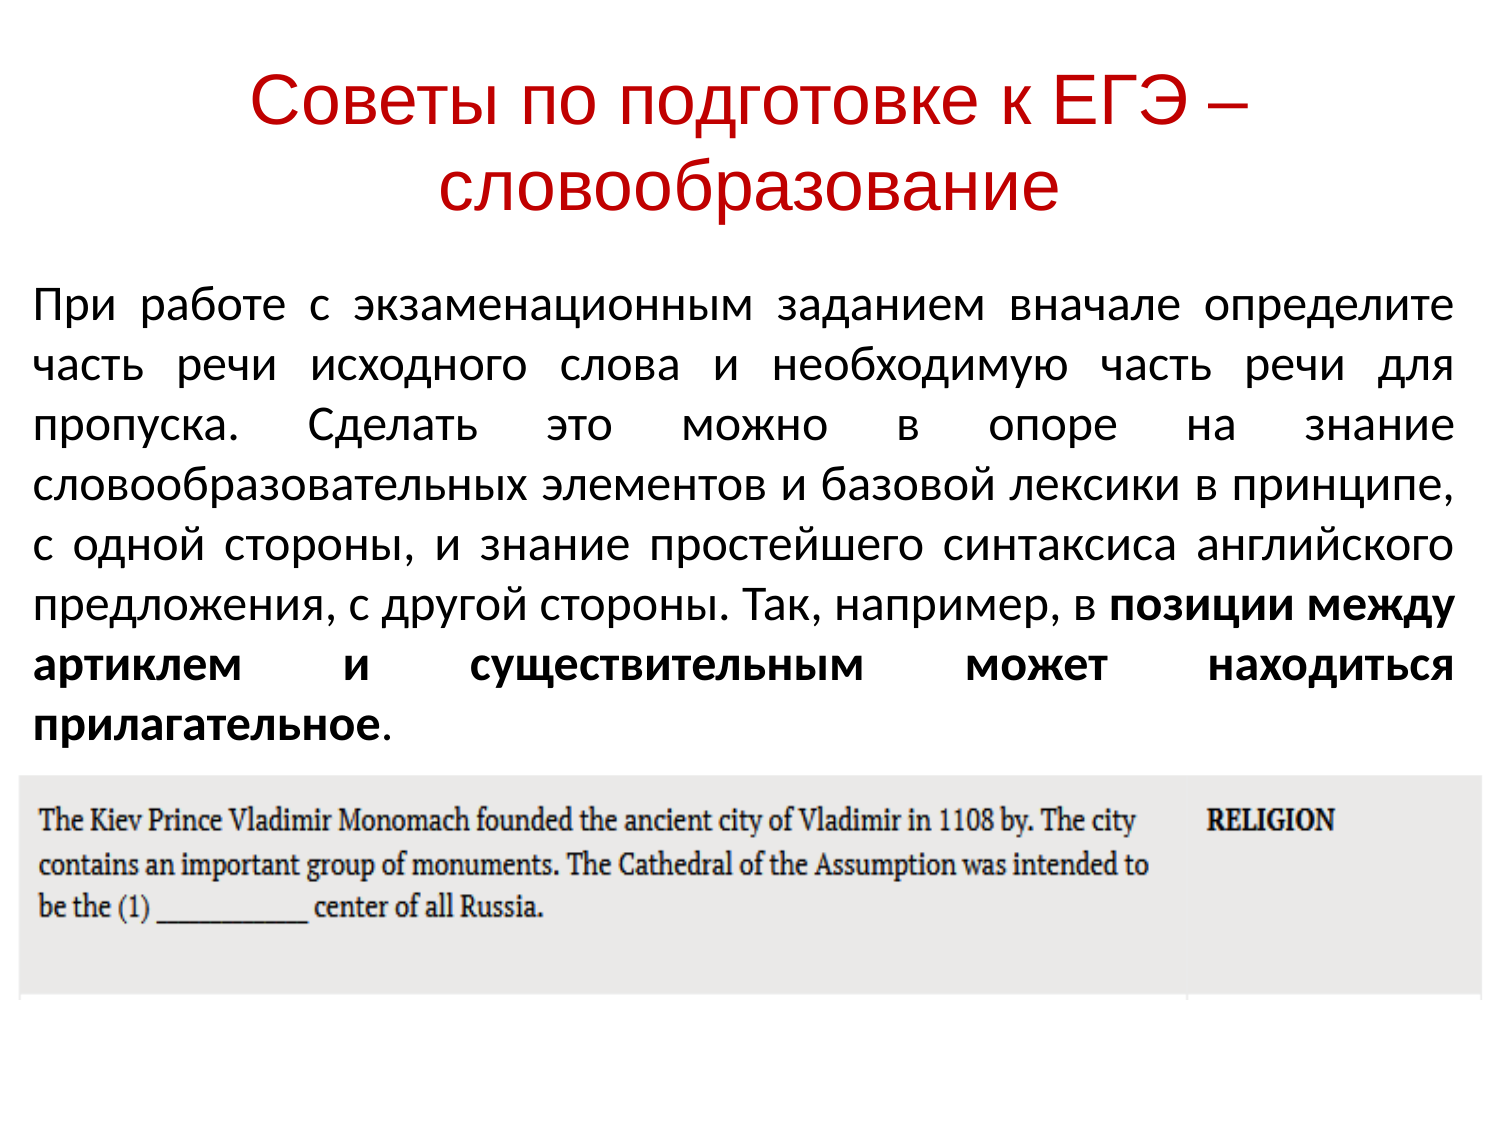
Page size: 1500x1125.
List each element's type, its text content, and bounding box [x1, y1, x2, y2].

picture [17, 774, 1483, 1000]
list При работе с экзаменационным заданием вначале определите часть речи исходного слова и необходимую часть речи для пропуска. Сделать это можно в опоре на знание словообразовательных элементов и базовой лексики в принципе, с одной стороны, и знание простейшего синтаксиса английского предложения, с другой стороны. Так, например, в позиции между артиклем и существительным может находиться прилагательное. [17, 262, 1471, 764]
title Советы по подготовке к ЕГЭ – словообразование [75, 45, 1425, 233]
